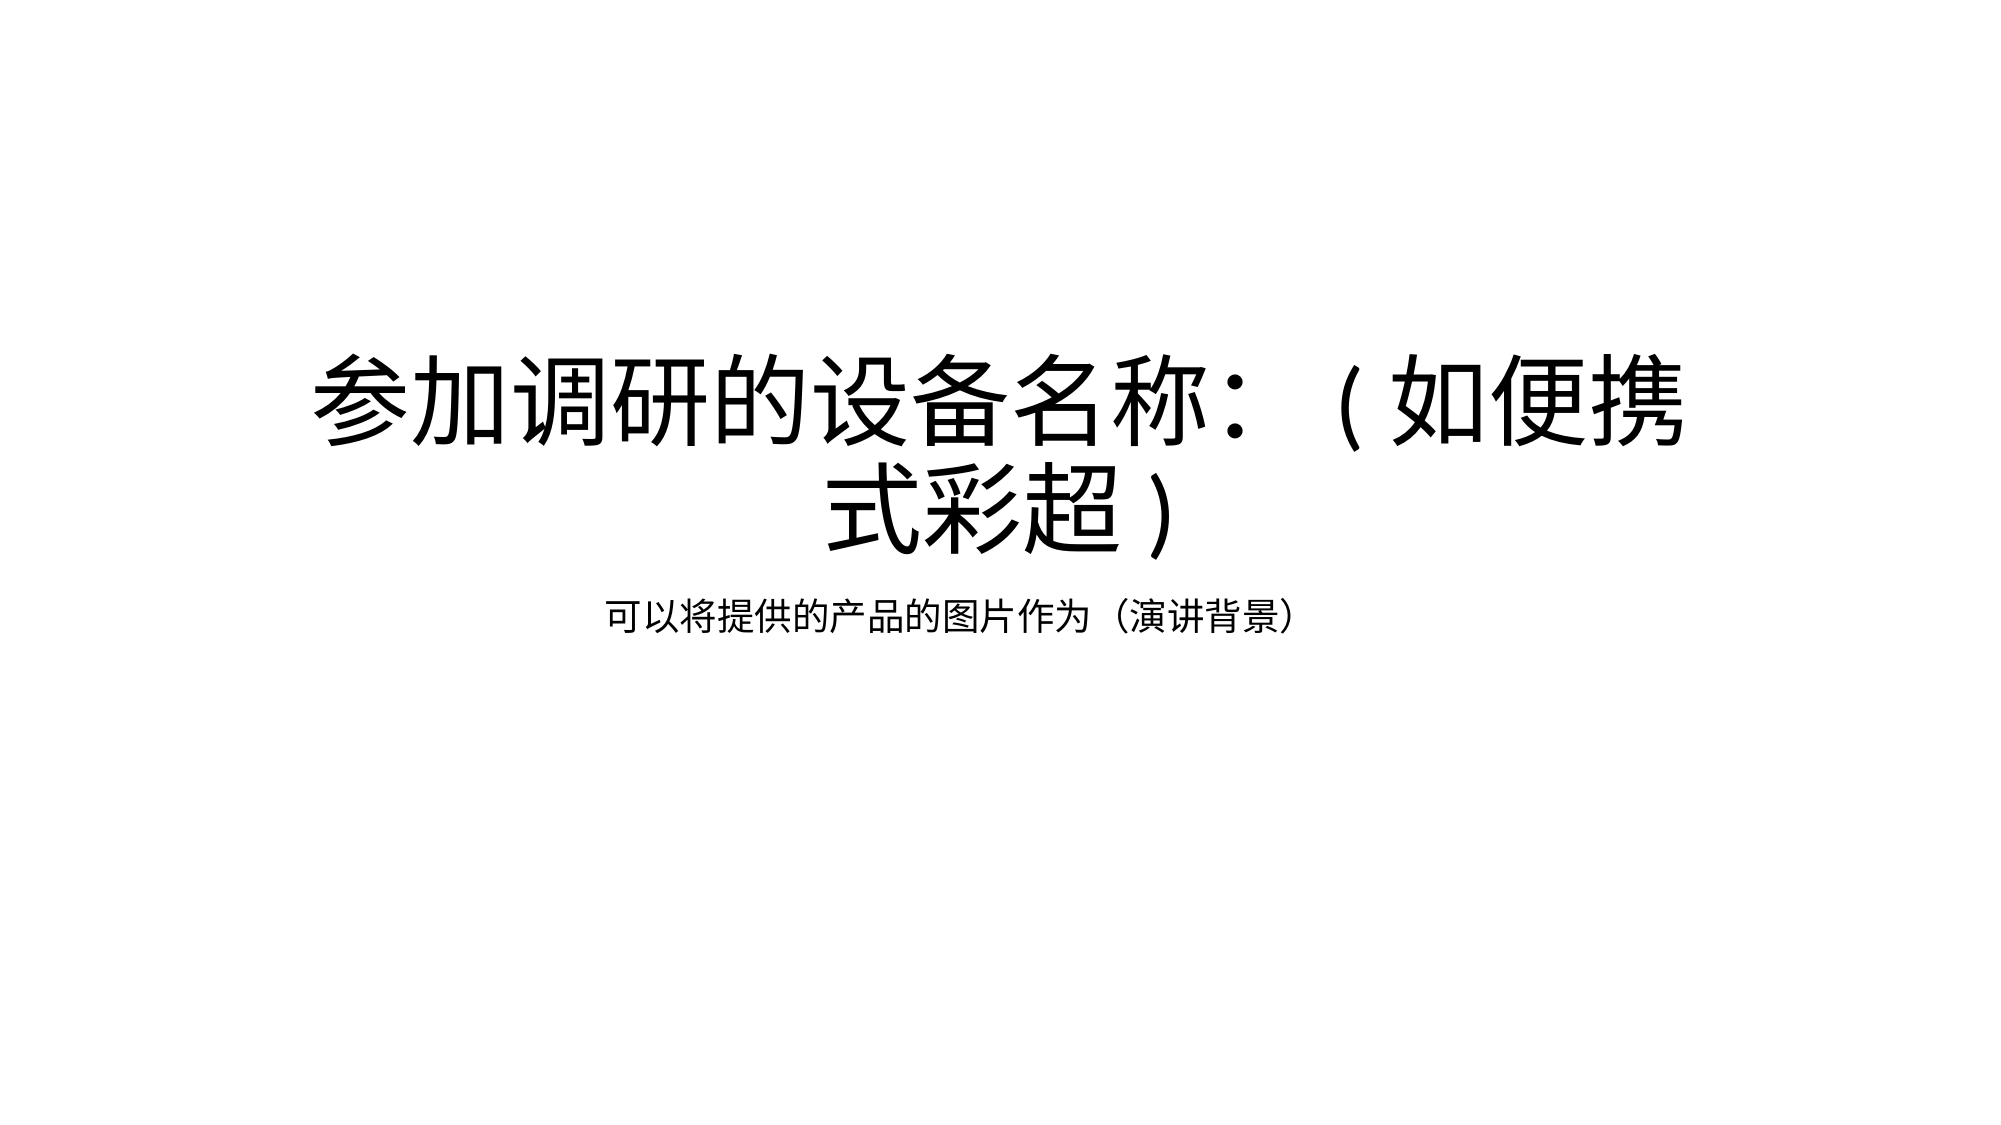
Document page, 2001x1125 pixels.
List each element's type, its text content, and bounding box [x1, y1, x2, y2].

title 参加调研的设备名称：(如便携式彩超) [249, 184, 1750, 576]
subtitle 可以将提供的产品的图片作为（演讲背景） [304, 590, 1618, 779]
